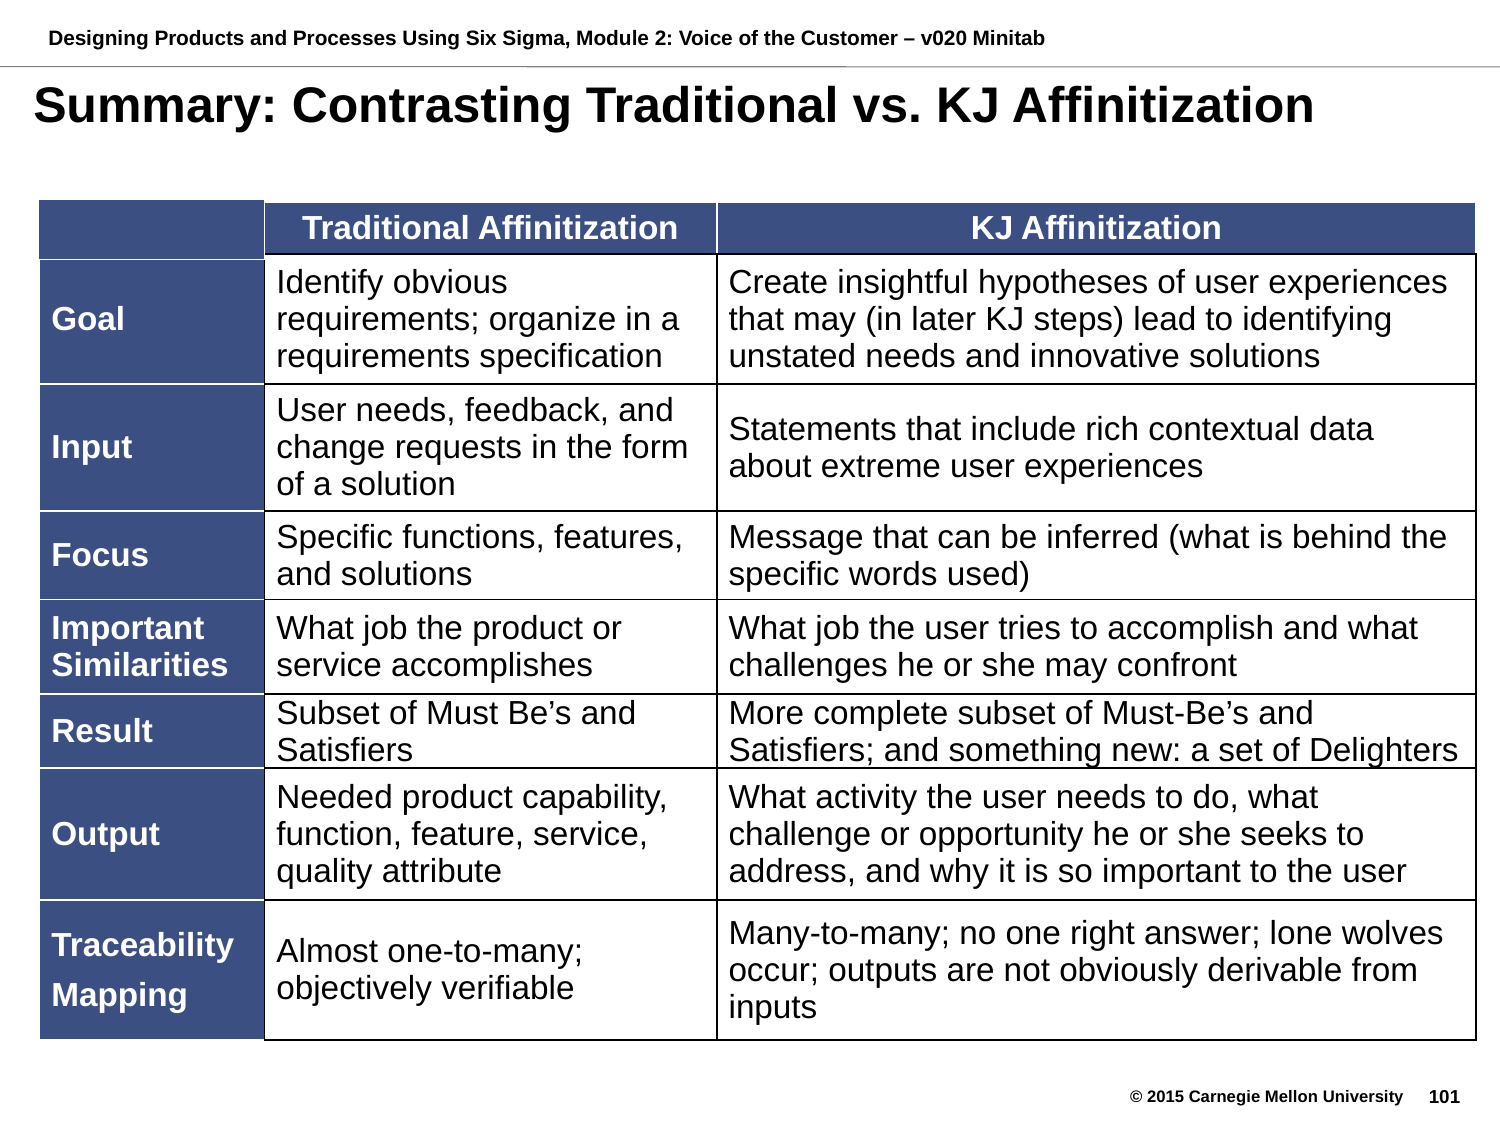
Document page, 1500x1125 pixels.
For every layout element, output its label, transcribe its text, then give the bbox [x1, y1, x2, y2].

table_cell Traceability Mapping [40, 901, 264, 1039]
table_cell Output [40, 769, 264, 899]
table_cell Subset of Must Be’s and Satisfiers [265, 695, 716, 767]
table_cell What job the product or service accomplishes [265, 600, 716, 693]
table_cell Important Similarities [40, 600, 264, 693]
table_cell Specific functions, features, and solutions [265, 512, 716, 599]
table_cell Needed product capability, function, feature, service, quality attribute [265, 769, 716, 899]
table_cell User needs, feedback, and change requests in the form of a solution [265, 385, 716, 510]
table_cell What activity the user needs to do, what challenge or opportunity he or she seeks to address, and why it is so important to the user [718, 769, 1475, 899]
table_cell Statements that include rich contextual data about extreme user experiences [718, 385, 1475, 510]
table_cell More complete subset of Must-Be’s and Satisfiers; and something new: a set of Delighters [718, 695, 1475, 767]
table_cell Create insightful hypotheses of user experiences that may (in later KJ steps) lead to identifying unstated needs and innovative solutions [718, 255, 1475, 383]
table_cell What job the user tries to accomplish and what challenges he or she may confront [718, 600, 1475, 693]
table_header Traditional Affinitization [265, 203, 716, 253]
table_cell Goal [40, 260, 264, 383]
table_cell Focus [40, 512, 264, 599]
table_cell Result [40, 695, 264, 767]
table_cell Input [40, 385, 264, 510]
text_box [38, 199, 265, 260]
table_cell Identify obvious requirements; organize in a requirements specification [265, 255, 716, 383]
table_cell Almost one-to-many; objectively verifiable [265, 901, 716, 1039]
table_cell Many-to-many; no one right answer; lone wolves occur; outputs are not obviously derivable from inputs [718, 901, 1475, 1039]
table_header KJ Affinitization [718, 203, 1475, 253]
title Summary: Contrasting Traditional vs. KJ Affinitization [33, 84, 1428, 139]
table_cell Message that can be inferred (what is behind the specific words used) [718, 512, 1475, 599]
